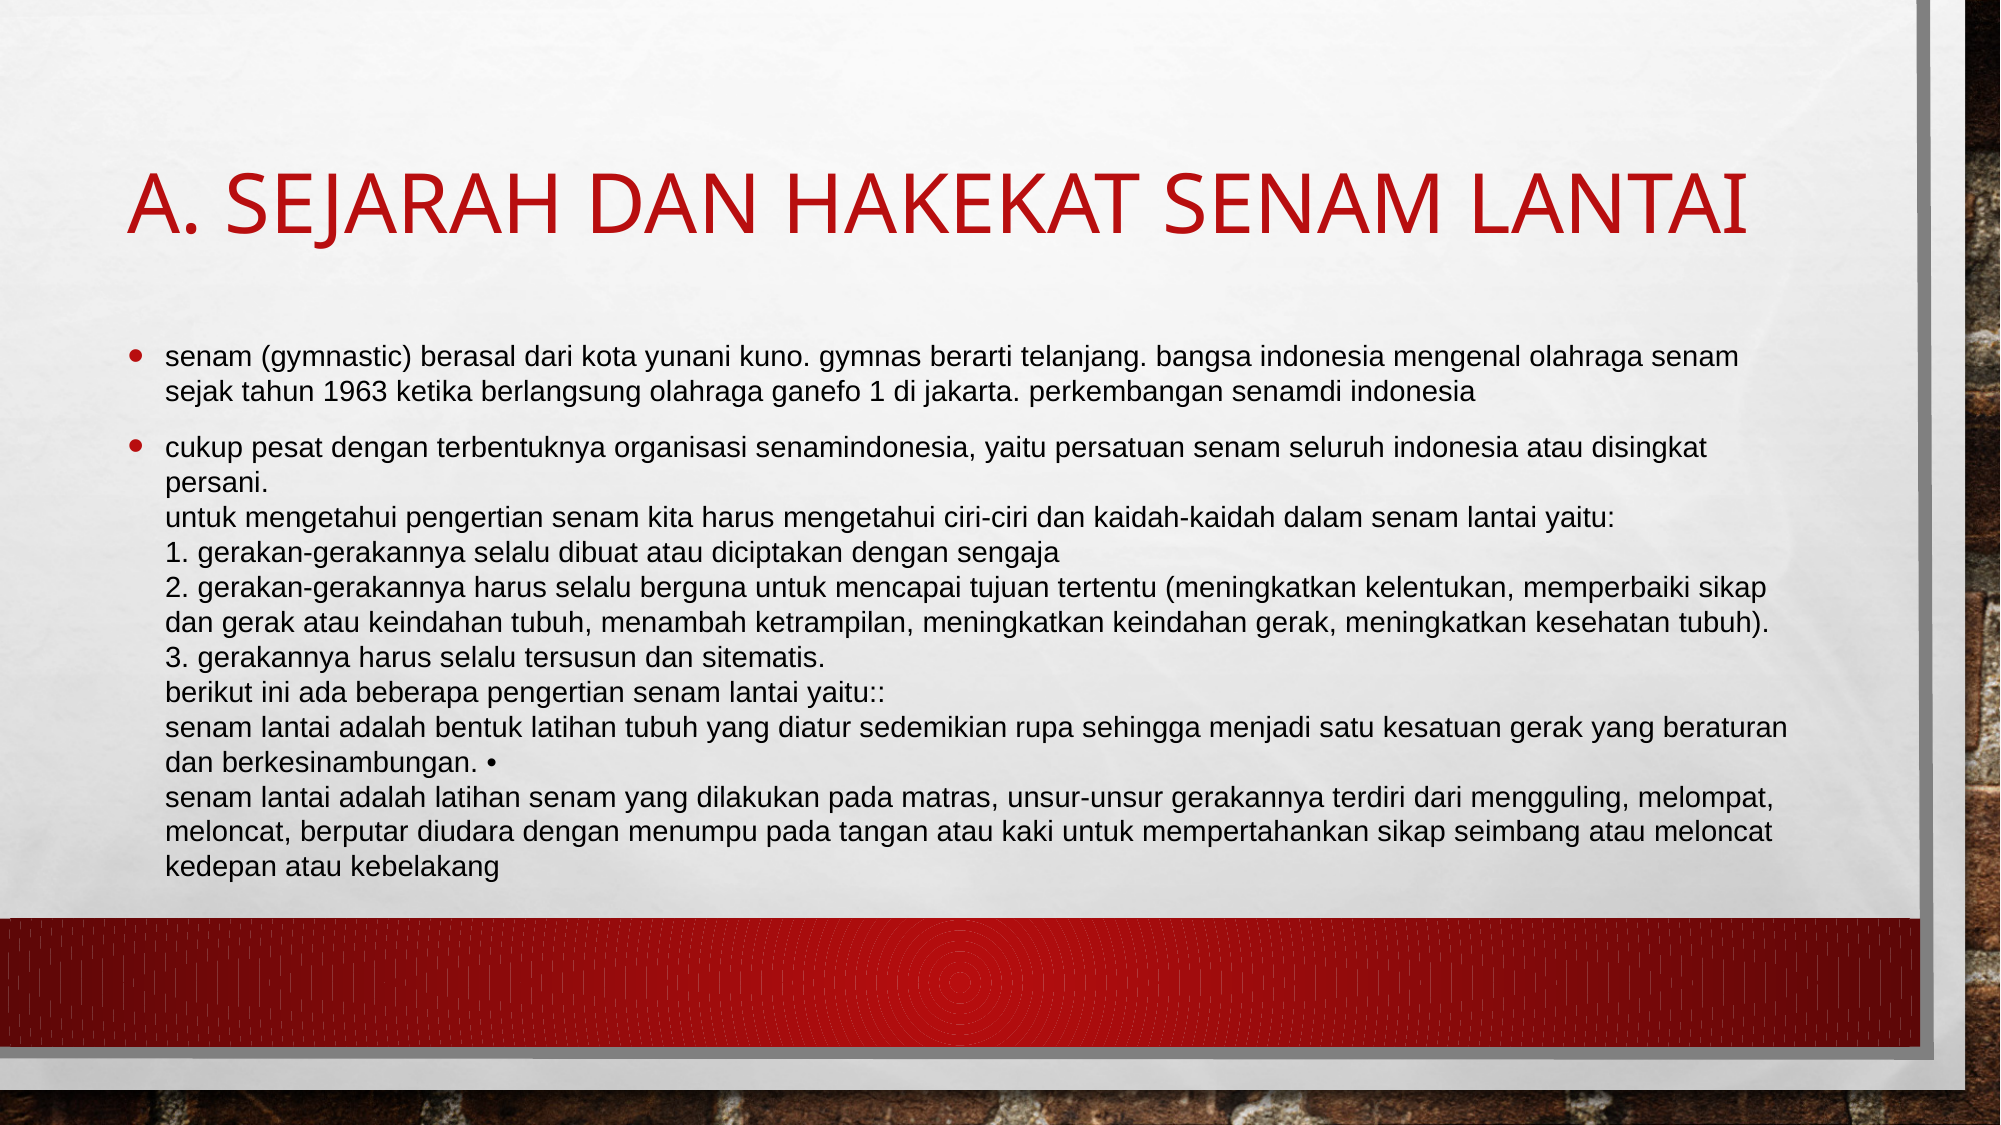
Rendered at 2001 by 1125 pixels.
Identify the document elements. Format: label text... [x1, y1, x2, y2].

list senam (gymnastic) berasal dari kota yunani kuno. gymnas berarti telanjang. bangsa indonesia mengenal olahraga senam sejak tahun 1963 ketika berlangsung olahraga ganefo 1 di jakarta. perkembangan senamdi indonesia cukup pesat dengan terbentuknya organisasi senamindonesia, yaitu persatuan senam seluruh indonesia atau disingkat persani. untuk mengetahui pengertian senam kita harus mengetahui ciri-ciri dan kaidah-kaidah dalam senam lantai yaitu: 1. gerakan-gerakannya selalu dibuat atau diciptakan dengan sengaja 2. gerakan-gerakannya harus selalu berguna untuk mencapai tujuan tertentu (meningkatkan kelentukan, memperbaiki sikap dan gerak atau keindahan tubuh, menambah ketrampilan, meningkatkan keindahan gerak, meningkatkan kesehatan tubuh). 3. gerakannya harus selalu tersusun dan sitematis. berikut ini ada beberapa pengertian senam lantai yaitu:: senam lantai adalah bentuk latihan tubuh yang diatur sedemikian rupa sehingga menjadi satu kesatuan gerak yang beraturan dan berkesinambungan. • senam lantai adalah latihan senam yang dilakukan pada matras, unsur-unsur gerakannya terdiri dari mengguling, melompat, meloncat, berputar diudara dengan menumpu pada tangan atau kaki untuk mempertahankan sikap seimbang atau meloncat kedepan atau kebelakang [112, 338, 1818, 882]
picture [0, 0, 2000, 1125]
title A. Sejarah dan hakekat senam lantai [112, 112, 1818, 302]
